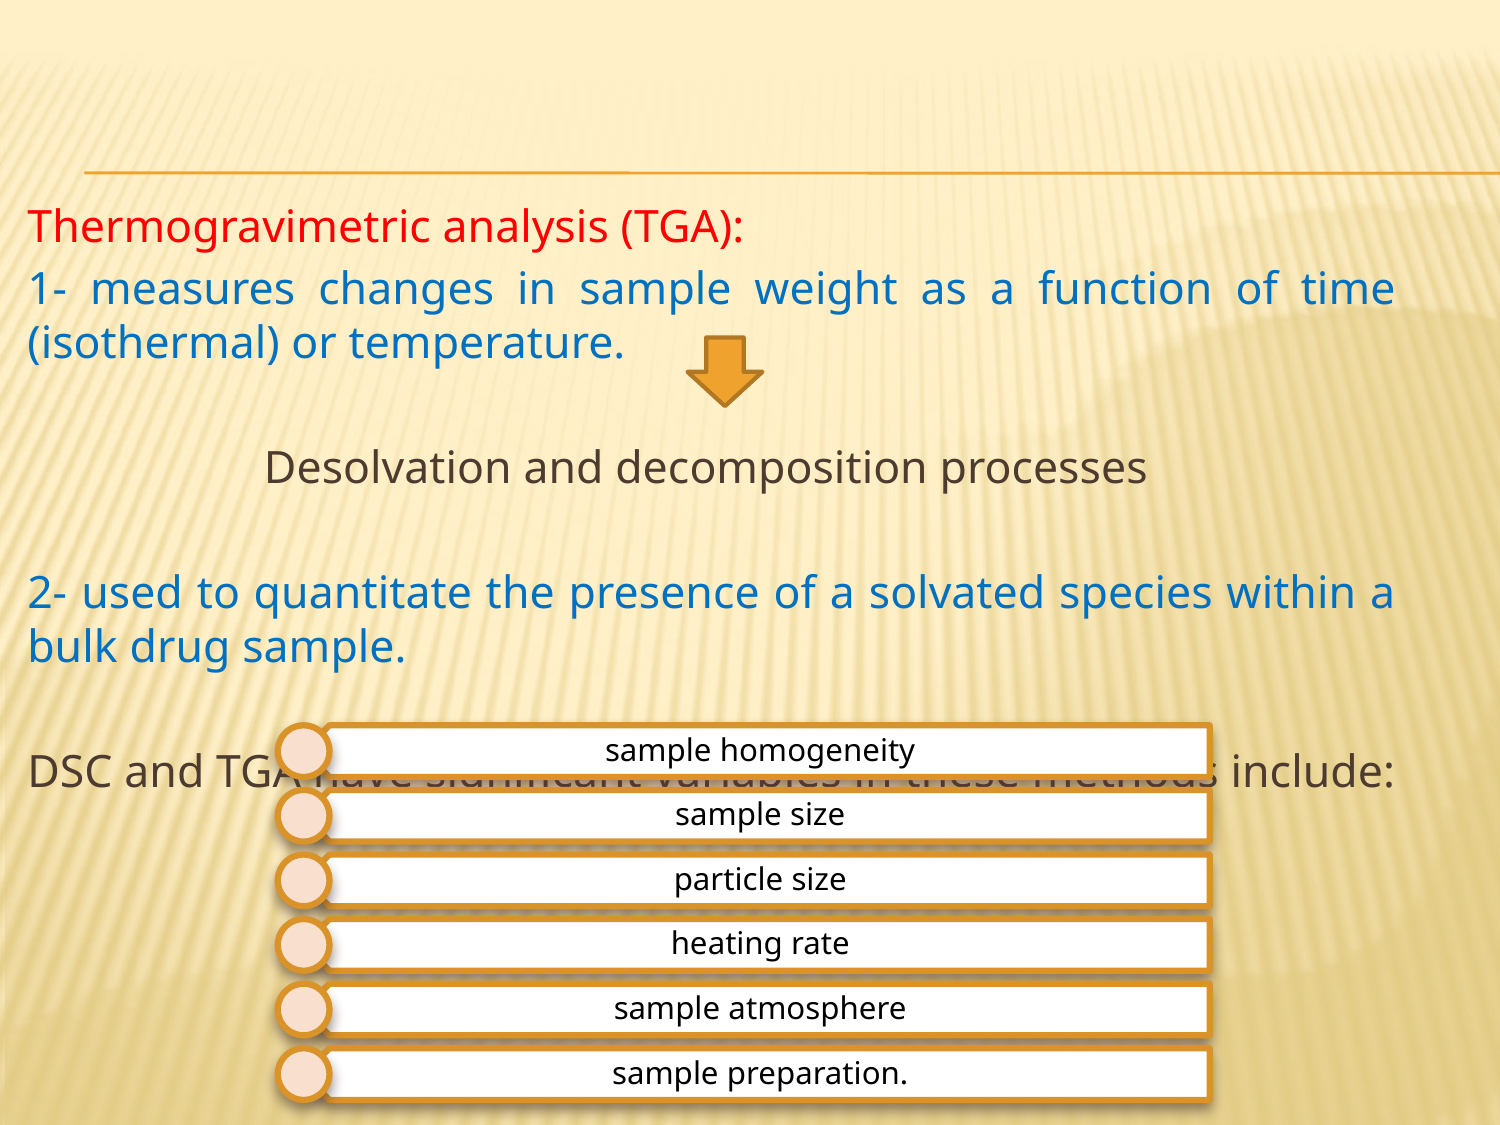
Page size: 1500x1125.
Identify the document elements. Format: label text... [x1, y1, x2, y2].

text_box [62, 724, 1426, 1101]
text_box [685, 335, 765, 408]
list Thermogravimetric analysis (TGA): 1- measures changes in sample weight as a function of time (isothermal) or temperature. Desolvation and decomposition processes 2- used to quantitate the presence of a solvated species within a bulk drug sample. DSC and TGA have significant variables in these methods include: [12, 189, 1413, 835]
